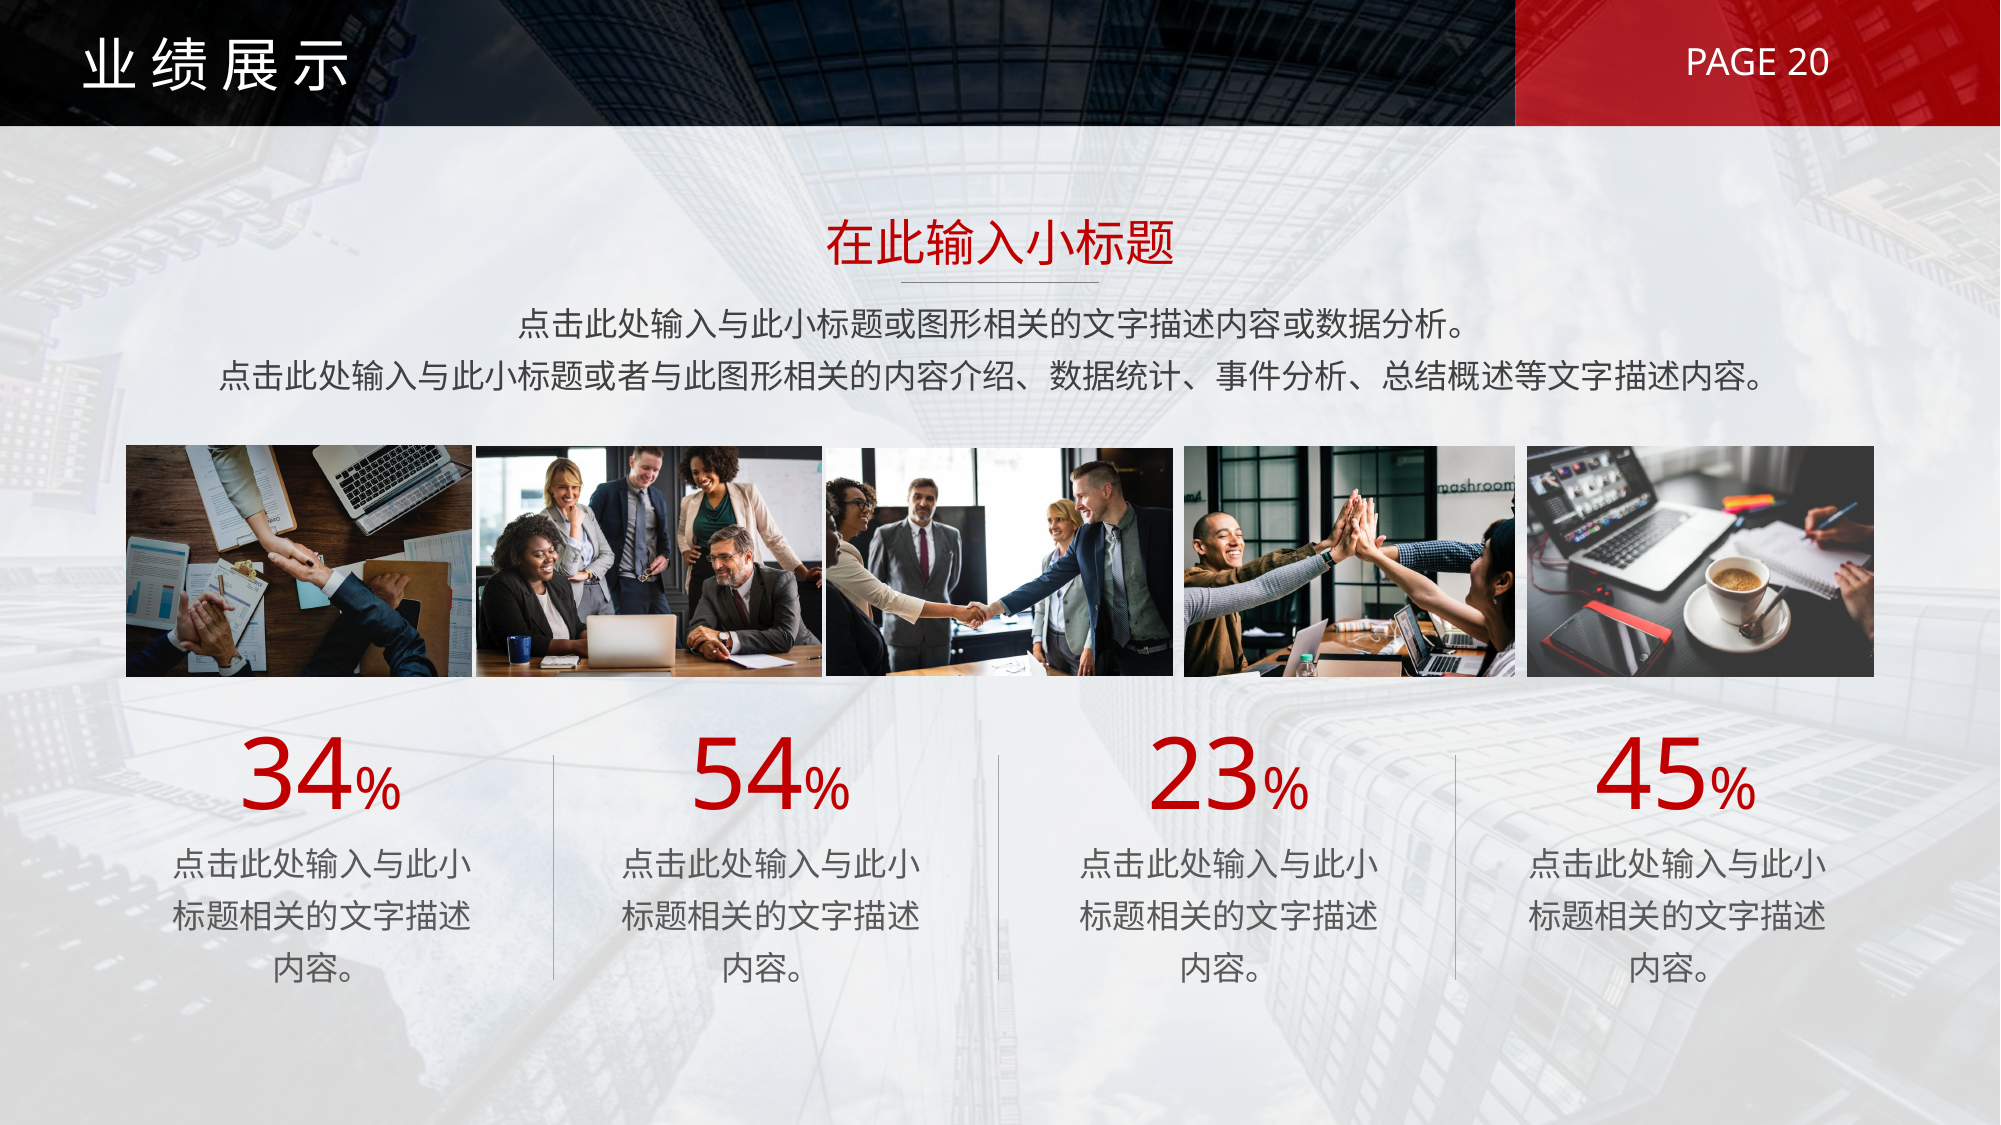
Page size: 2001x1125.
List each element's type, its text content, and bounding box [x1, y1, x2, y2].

text_box 点击此处输入与此小标题相关的文字描述内容。 [1508, 824, 1848, 995]
picture [126, 445, 472, 677]
text_box 34% [186, 702, 457, 824]
picture [0, 0, 1515, 126]
picture [476, 446, 822, 677]
text_box 点击此处输入与此小标题相关的文字描述内容。 [1050, 824, 1409, 995]
text_box 点击此处输入与此小标题或图形相关的文字描述内容或数据分析。 点击此处输入与此小标题或者与此图形相关的内容介绍、数据统计、事件分析、总结概述等文字描述内容。 [126, 283, 1874, 403]
picture [1184, 446, 1515, 677]
text_box 在此输入小标题 [783, 203, 1217, 279]
title 业绩展示 [65, 20, 931, 106]
text_box 54% [635, 702, 906, 824]
text_box 45% [1541, 702, 1812, 824]
text_box 点击此处输入与此小标题相关的文字描述内容。 [153, 824, 492, 995]
text_box 点击此处输入与此小标题相关的文字描述内容。 [592, 824, 951, 995]
text_box 23% [1094, 702, 1365, 824]
picture [826, 448, 1173, 676]
picture [1527, 446, 1874, 677]
